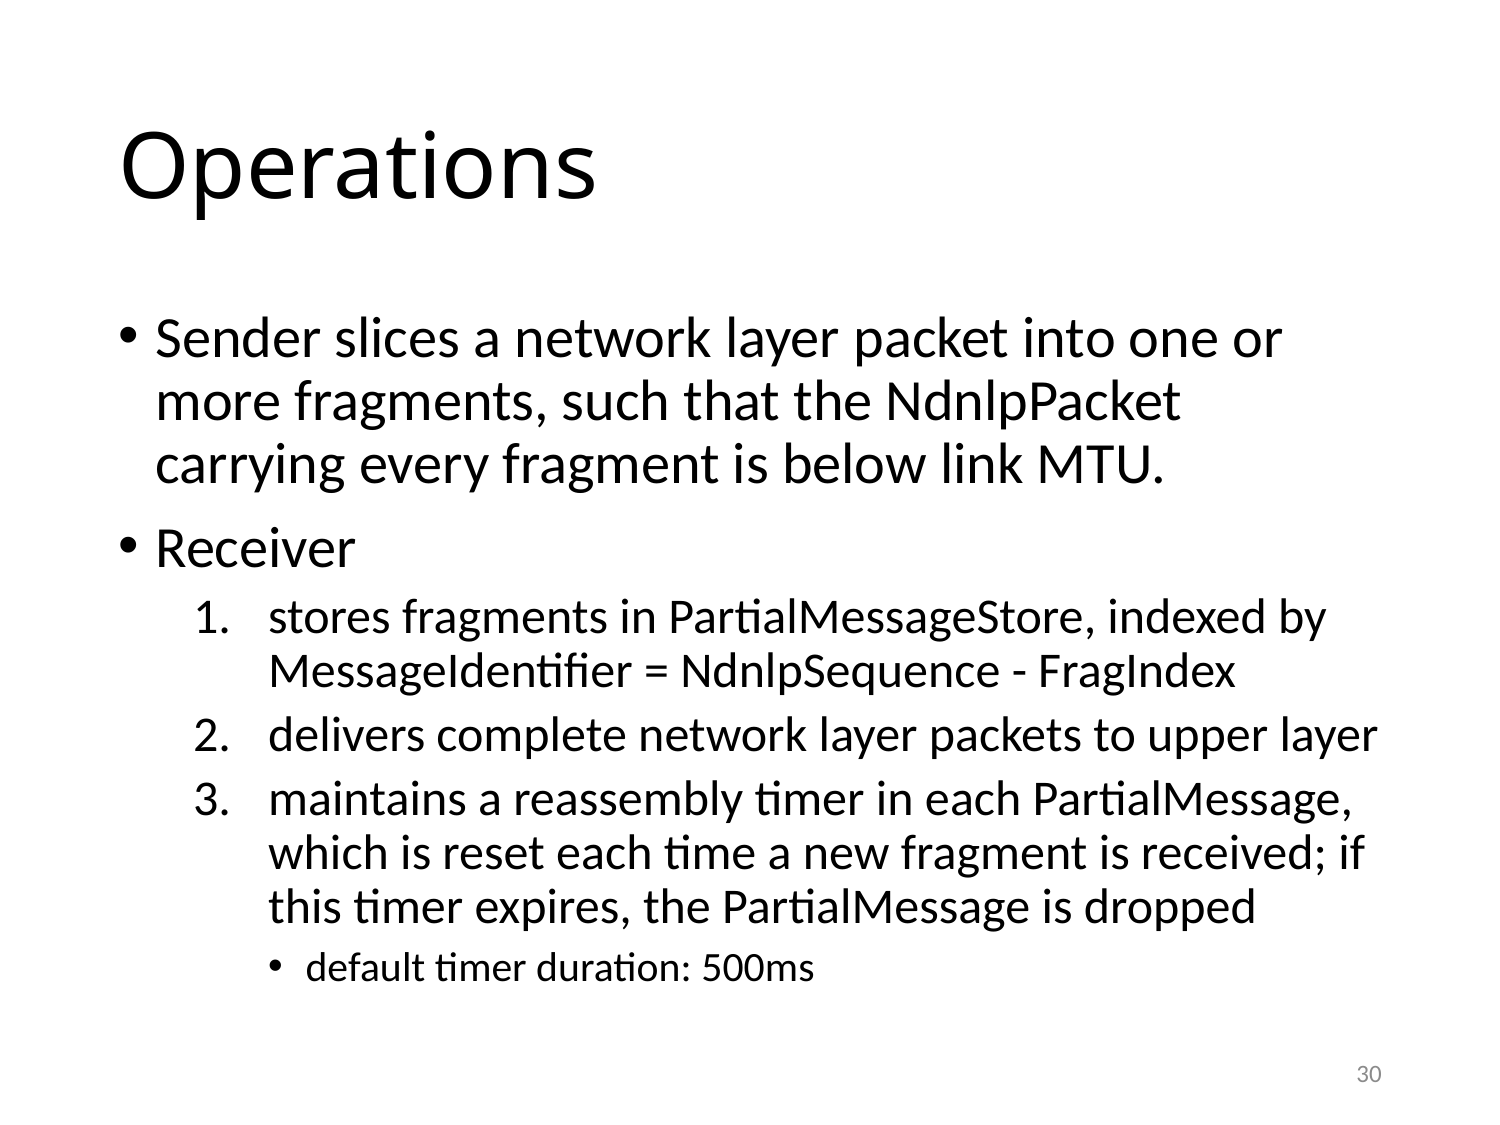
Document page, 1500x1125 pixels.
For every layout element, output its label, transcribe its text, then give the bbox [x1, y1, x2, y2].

title Operations [103, 59, 1397, 278]
list Sender slices a network layer packet into one or more fragments, such that the NdnlpPacket carrying every fragment is below link MTU. Receiver stores fragments in PartialMessageStore, indexed by MessageIdentifier = NdnlpSequence - FragIndex delivers complete network layer packets to upper layer maintains a reassembly timer in each PartialMessage, which is reset each time a new fragment is received; if this timer expires, the PartialMessage is dropped default timer duration: 500ms [103, 299, 1397, 1014]
slide_number 30 [1059, 1042, 1397, 1103]
